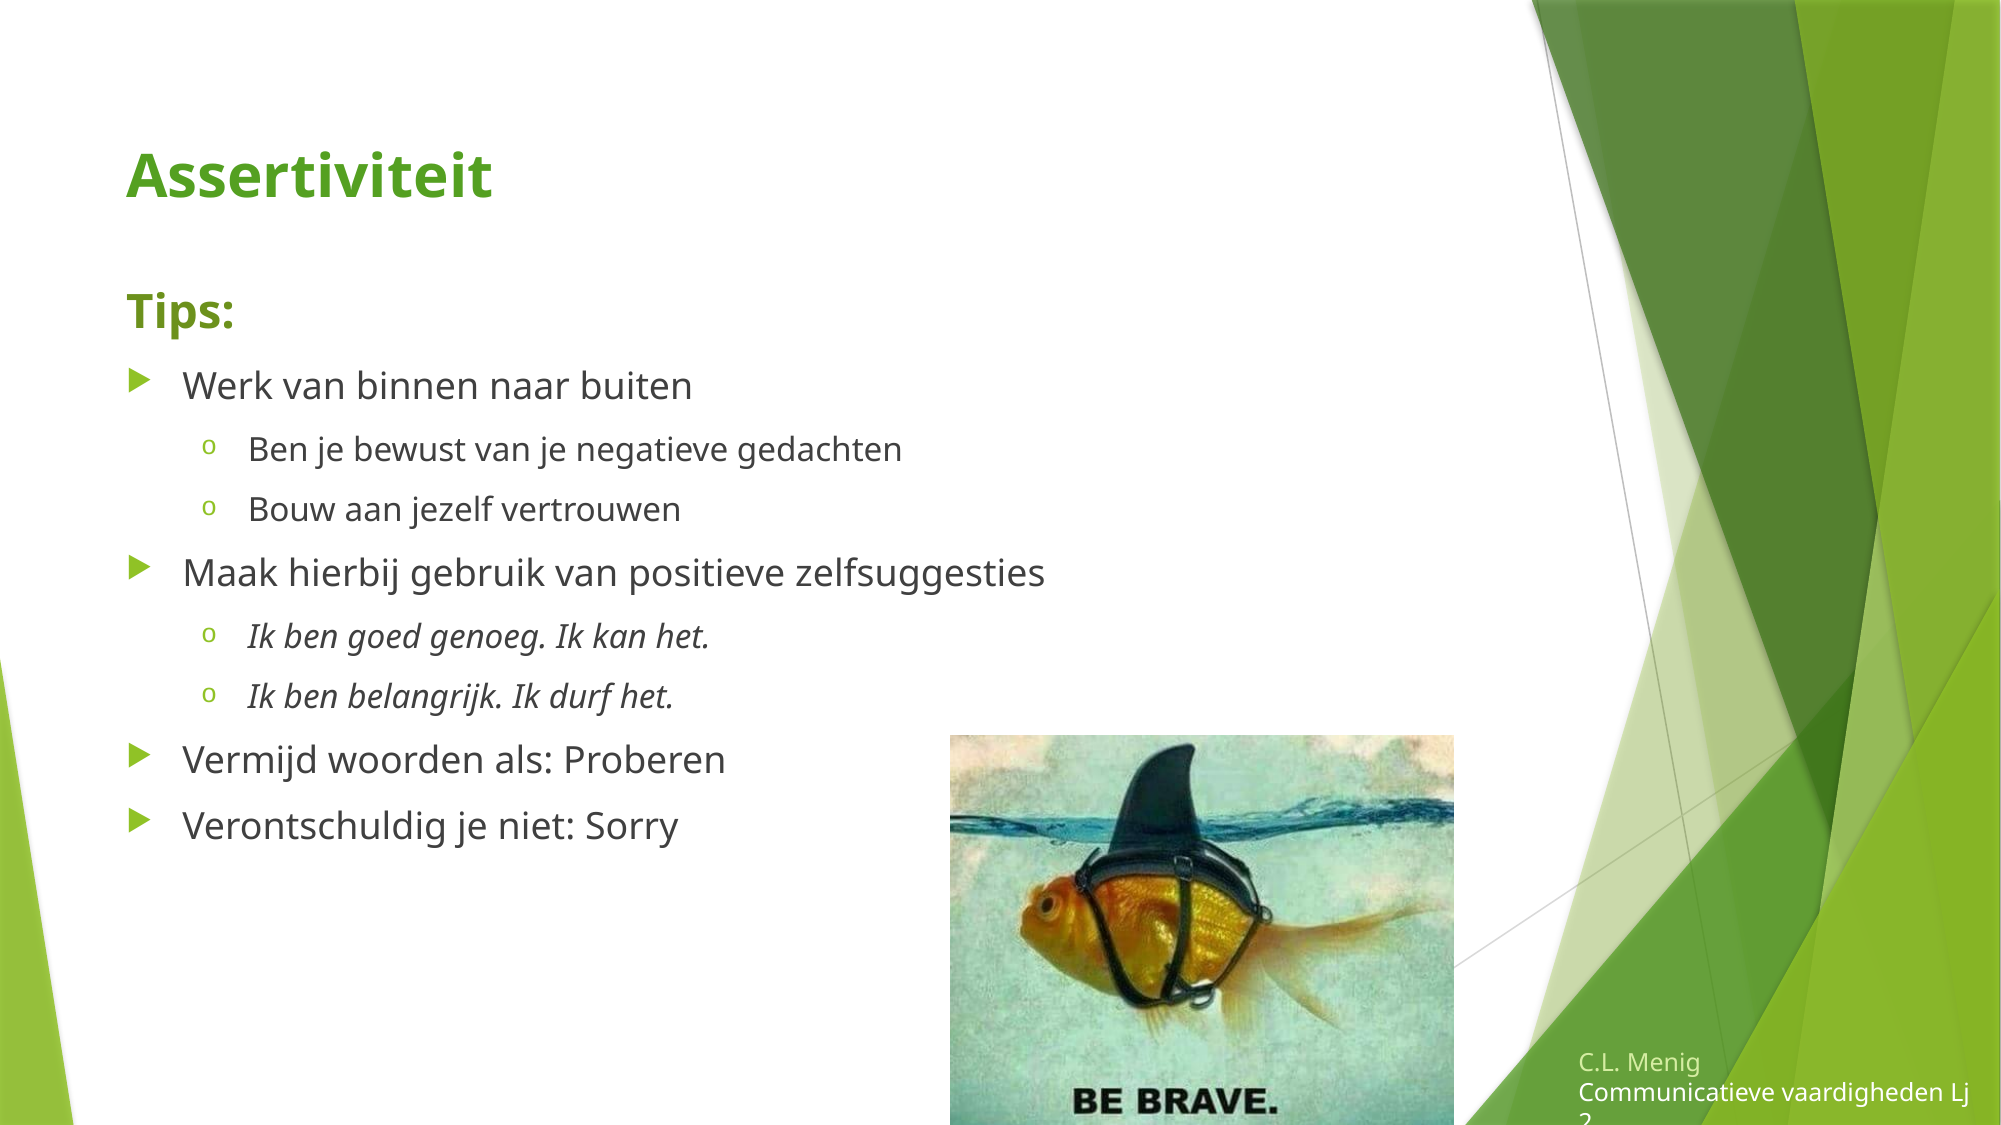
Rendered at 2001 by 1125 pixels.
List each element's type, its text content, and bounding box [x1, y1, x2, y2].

picture [949, 734, 1455, 1125]
text_box Assertiviteit Tips: [111, 129, 1522, 347]
text_box C.L. Menig Communicatieve vaardigheden Lj 2 [1563, 1038, 2000, 1125]
list Werk van binnen naar buiten Ben je bewust van je negatieve gedachten Bouw aan jezelf vertrouwen Maak hierbij gebruik van positieve zelfsuggesties Ik ben goed genoeg. Ik kan het. Ik ben belangrijk. Ik durf het. Vermijd woorden als: Proberen Verontschuldig je niet: Sorry [111, 354, 1522, 992]
